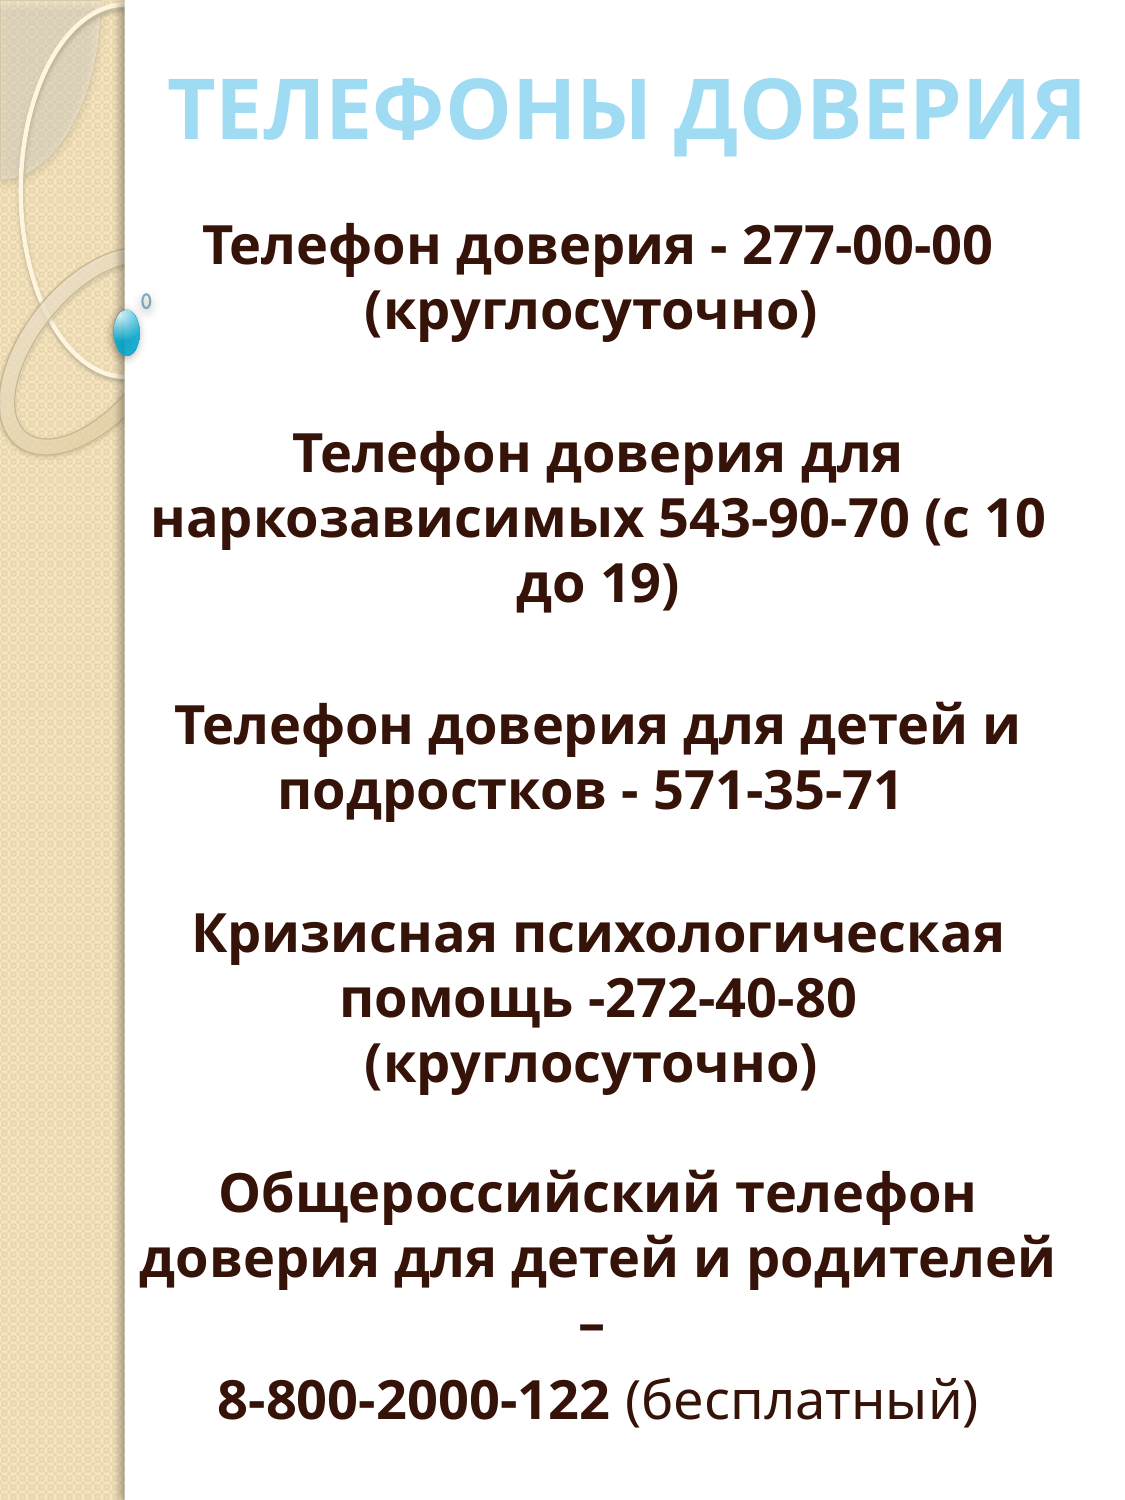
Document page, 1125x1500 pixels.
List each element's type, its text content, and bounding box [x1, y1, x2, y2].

subtitle Телефон доверия - 277-00-00 (круглосуточно) Телефон доверия для наркозависимых 543-90-70 (с 10 до 19) Телефон доверия для детей и подростков - 571-35-71 Кризисная психологическая помощь -272-40-80 (круглосуточно) Общероссийский телефон доверия для детей и родителей – 8-800-2000-122 (бесплатный) [105, 210, 1088, 1407]
title ТЕЛЕФОНЫ ДОВЕРИЯ [152, 46, 1125, 164]
